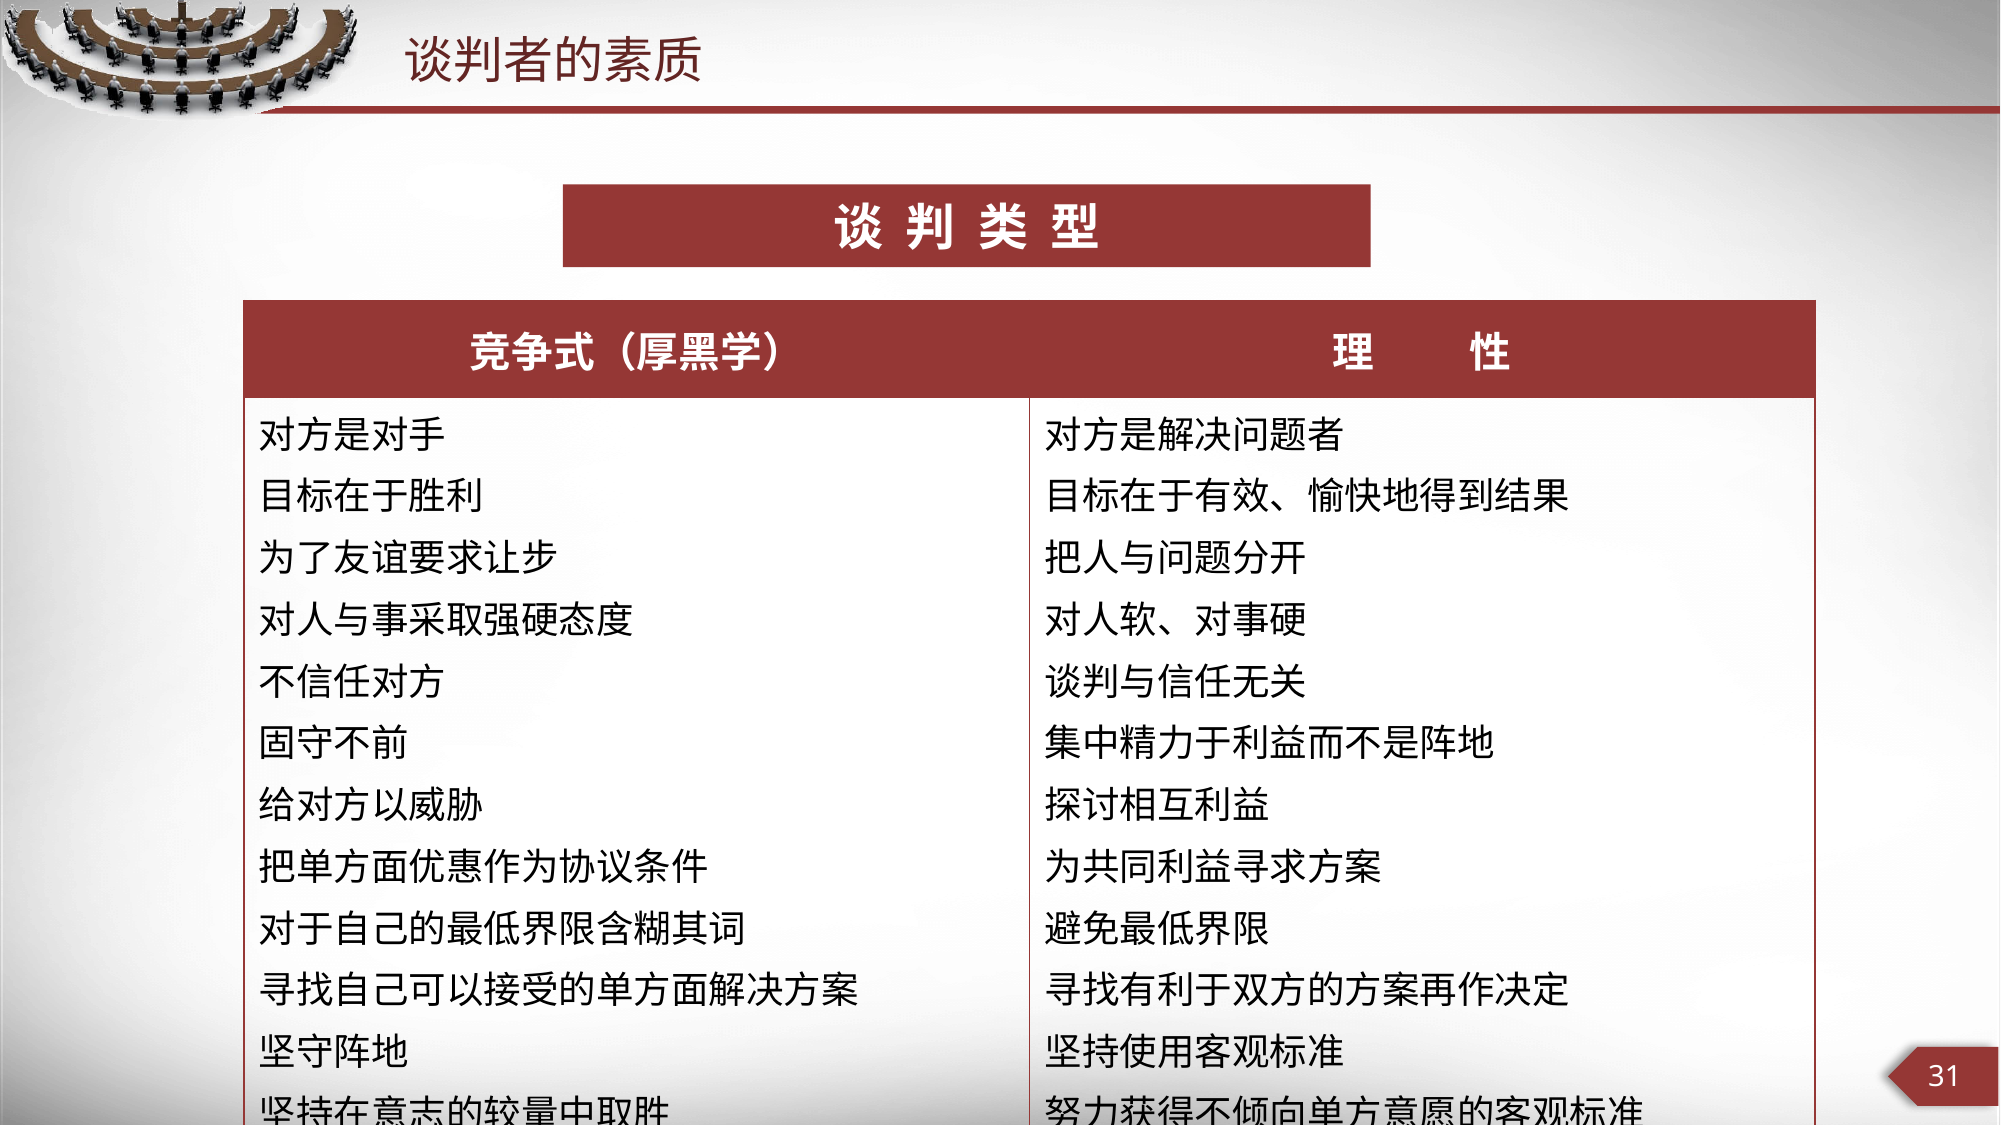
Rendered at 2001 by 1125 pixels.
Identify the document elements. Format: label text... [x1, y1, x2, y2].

table_header 理 性 [1030, 301, 1814, 396]
text_box 谈 判 类 型 [562, 184, 1371, 268]
list 谈判者的素质 [388, 11, 1074, 107]
table_cell 对方是对手 目标在于胜利 为了友谊要求让步 对人与事采取强硬态度 不信任对方 固守不前 给对方以威胁 把单方面优惠作为协议条件 对于自己的最低界限含糊其词 寻找自己可以接受的单方面解决方案 坚守阵地 坚持在意志的较量中取胜 给对方施加压力 [245, 398, 1029, 1125]
table_header 竞争式（厚黑学） [245, 301, 1029, 396]
slide_number 31 [1889, 1046, 2000, 1107]
picture [0, 0, 2001, 1125]
table_cell 对方是解决问题者 目标在于有效、愉快地得到结果 把人与问题分开 对人软、对事硬 谈判与信任无关 集中精力于利益而不是阵地 探讨相互利益 为共同利益寻求方案 避免最低界限 寻找有利于双方的方案再作决定 坚持使用客观标准 努力获得不倾向单方意愿的客观标准 向道理低头而不是向压力低头 [1030, 398, 1814, 1125]
